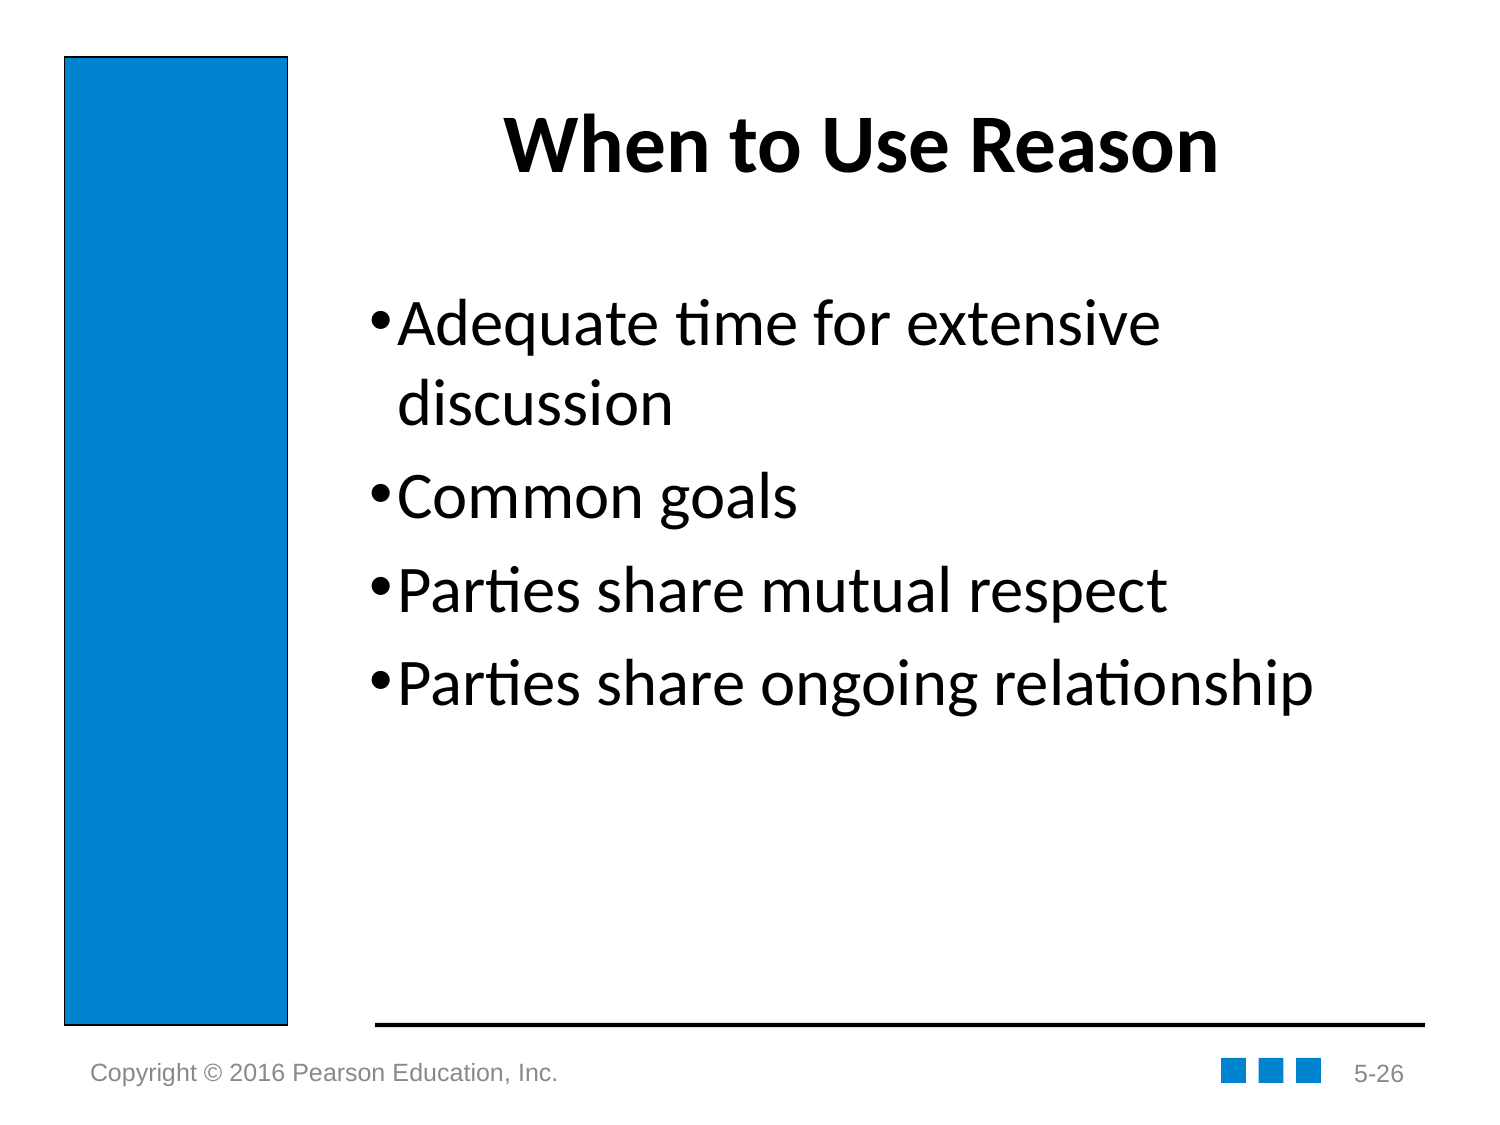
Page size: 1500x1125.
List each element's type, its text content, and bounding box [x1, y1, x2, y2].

text_box [1258, 1057, 1284, 1083]
text_box [1296, 1057, 1321, 1083]
text_box [64, 56, 288, 1025]
text_box [1221, 1057, 1246, 1083]
text_box Copyright © 2016 Pearson Education, Inc. [75, 1055, 625, 1088]
title When to Use Reason [300, 45, 1425, 233]
text_box 5-26 [1333, 1050, 1425, 1095]
list Adequate time for extensive discussion Common goals Parties share mutual respect Parties share ongoing relationship [354, 271, 1409, 902]
